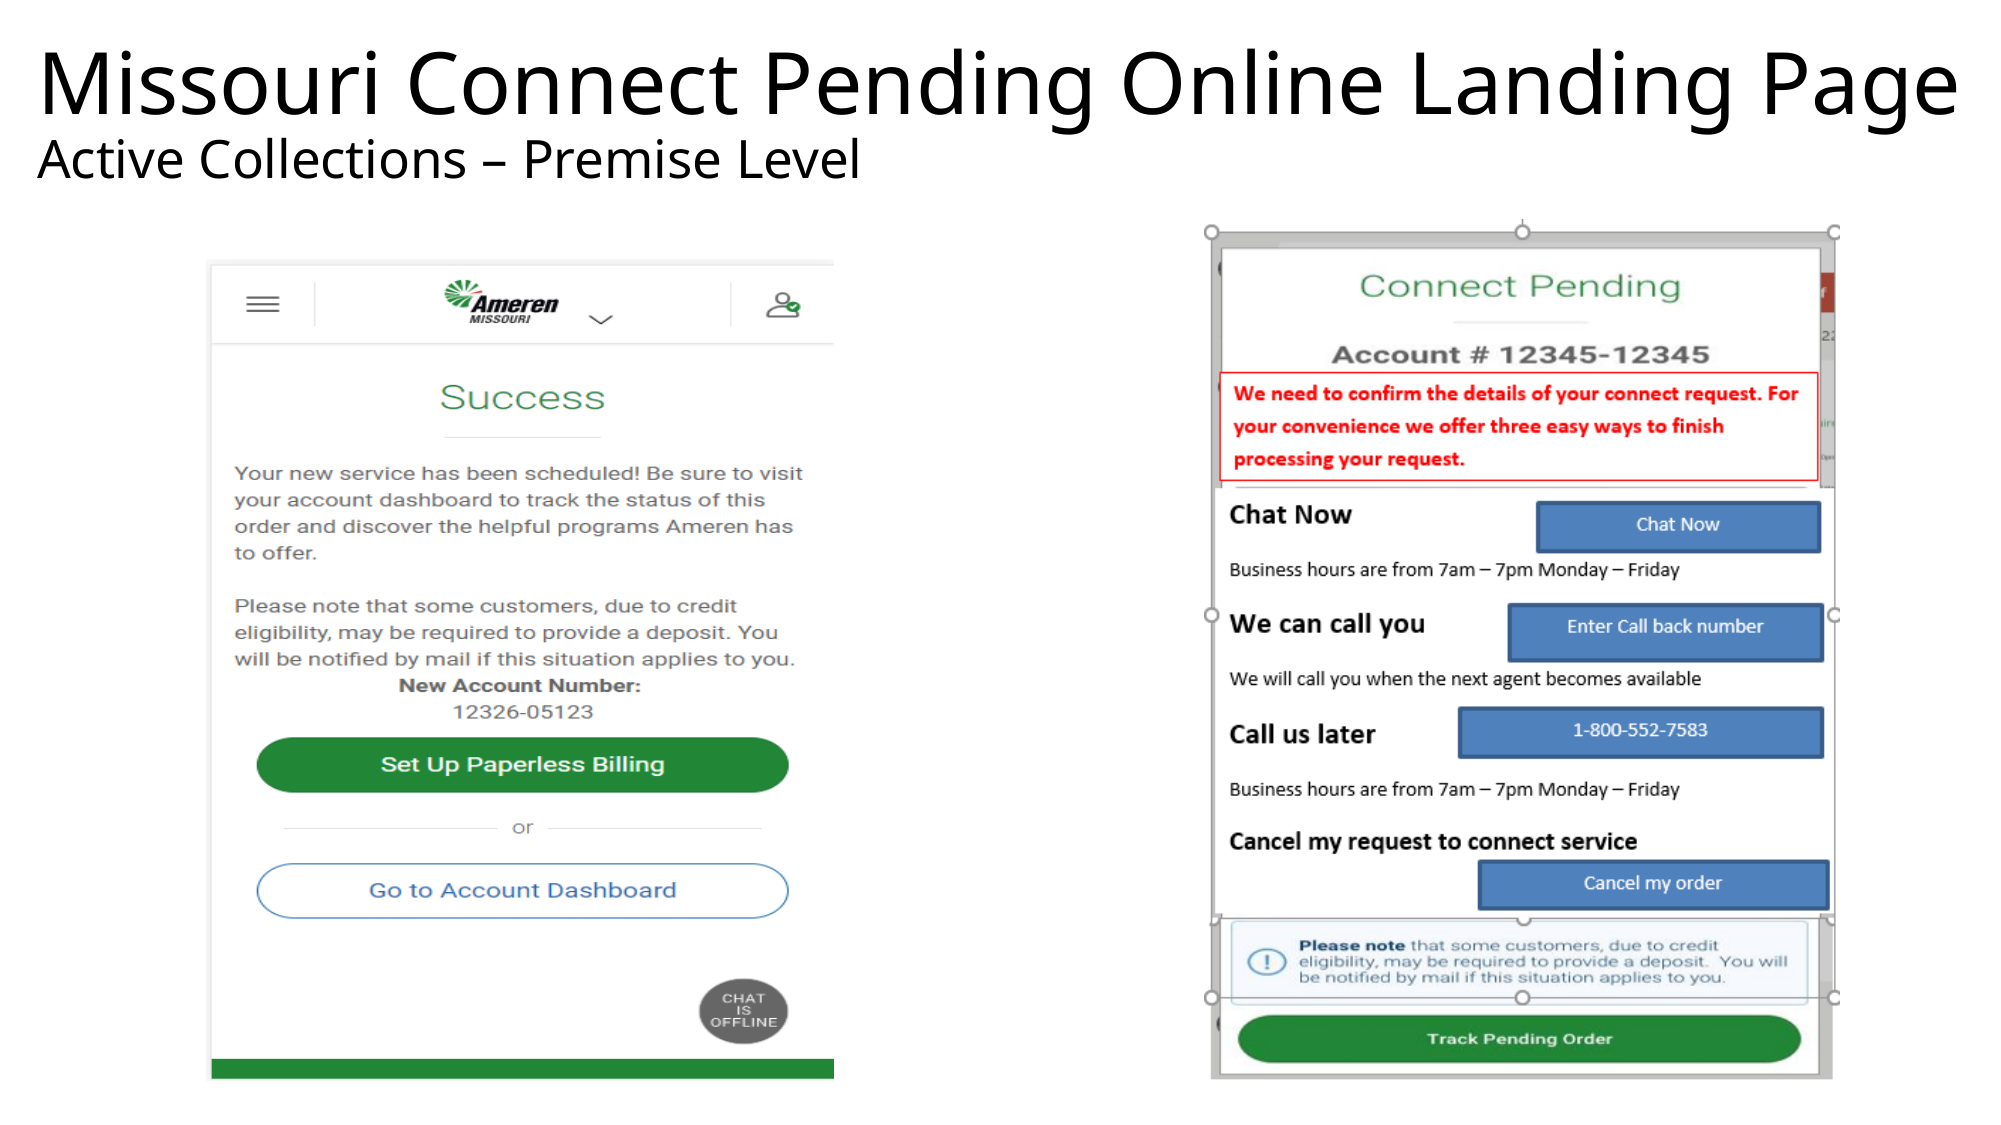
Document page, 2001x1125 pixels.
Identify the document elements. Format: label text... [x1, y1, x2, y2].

picture [1204, 219, 1840, 1088]
title Missouri Connect Pending Online Landing Page Active Collections – Premise Level [22, 29, 1991, 201]
picture [206, 259, 834, 1081]
